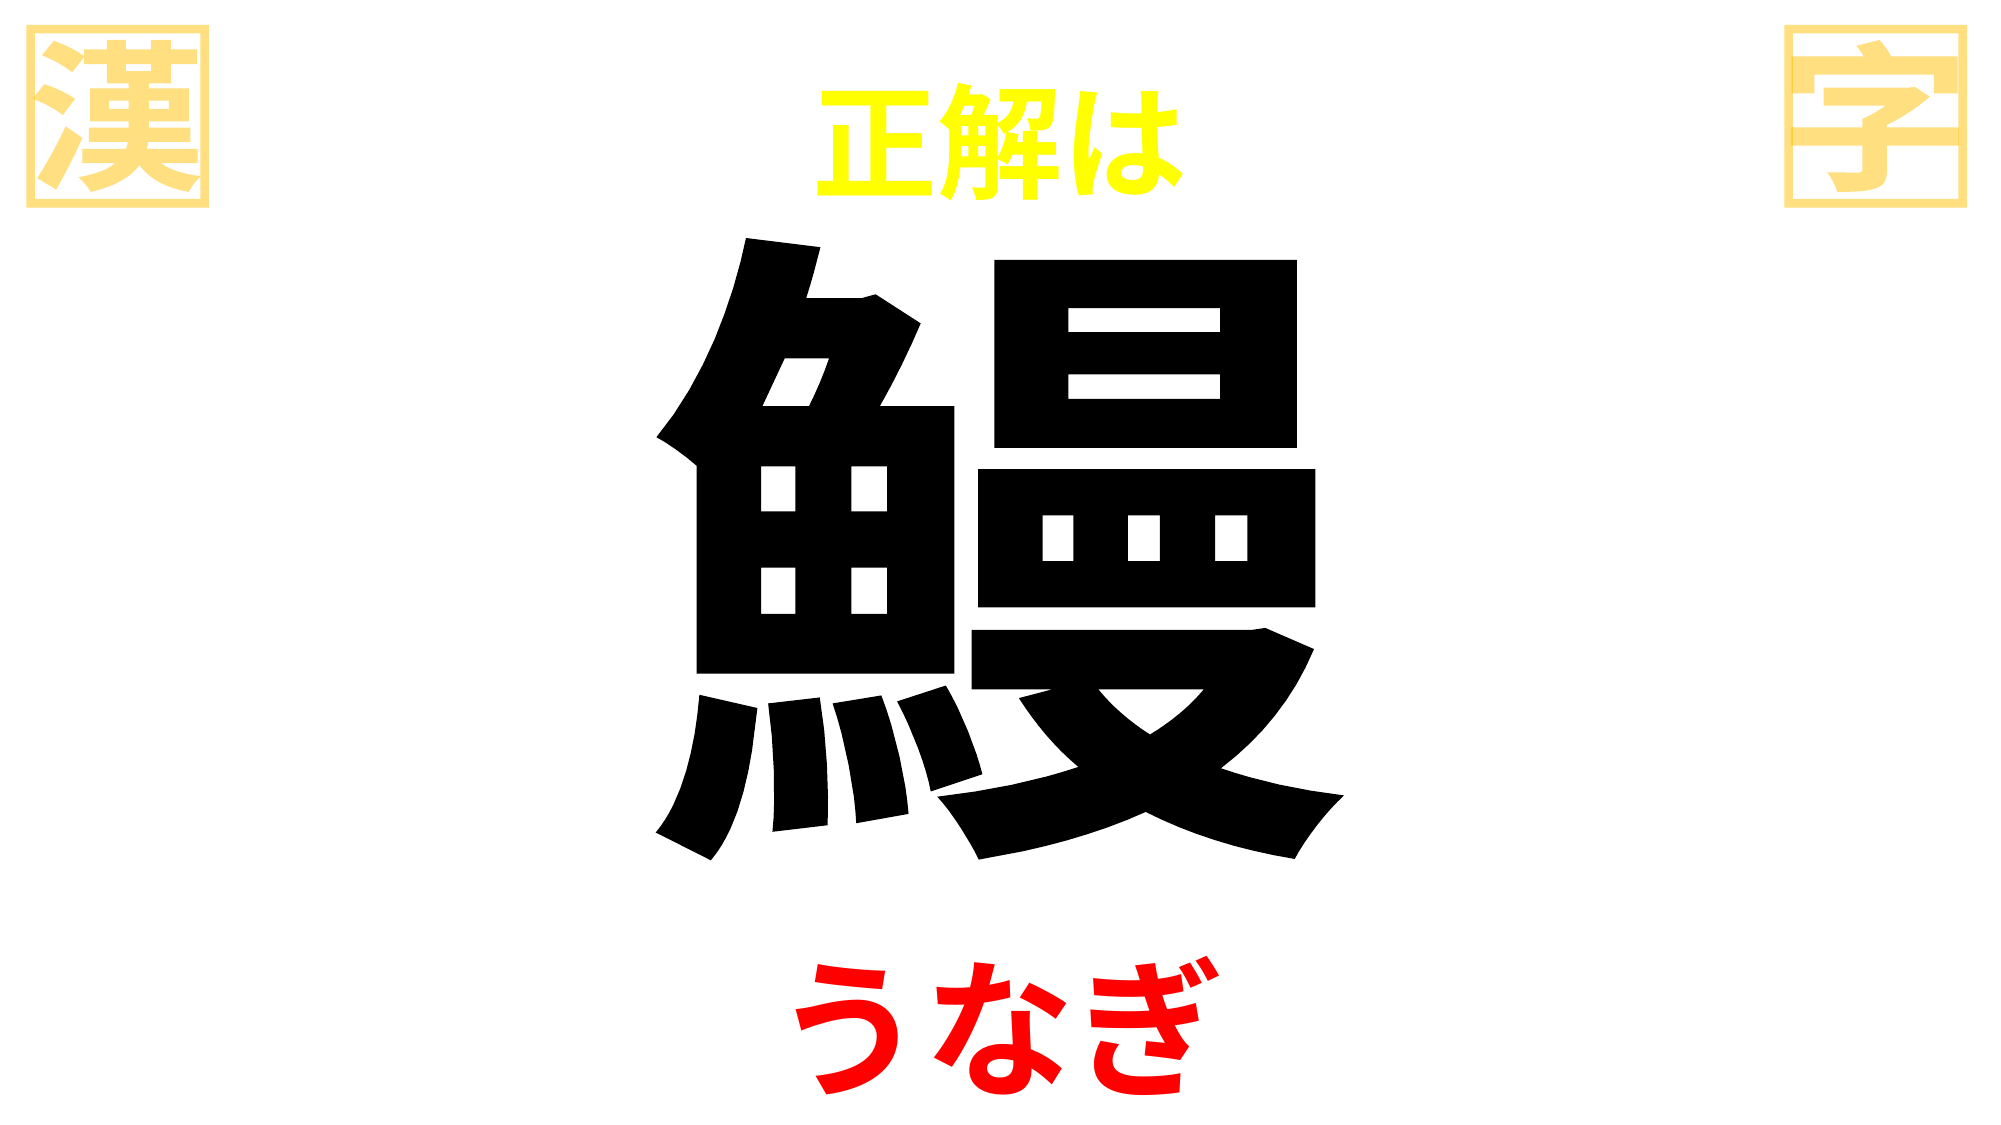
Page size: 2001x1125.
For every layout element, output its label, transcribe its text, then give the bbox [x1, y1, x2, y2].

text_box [26, 24, 210, 208]
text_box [1784, 24, 1968, 208]
text_box 正解は [0, 57, 2000, 222]
text_box うなぎ [0, 928, 2000, 1123]
